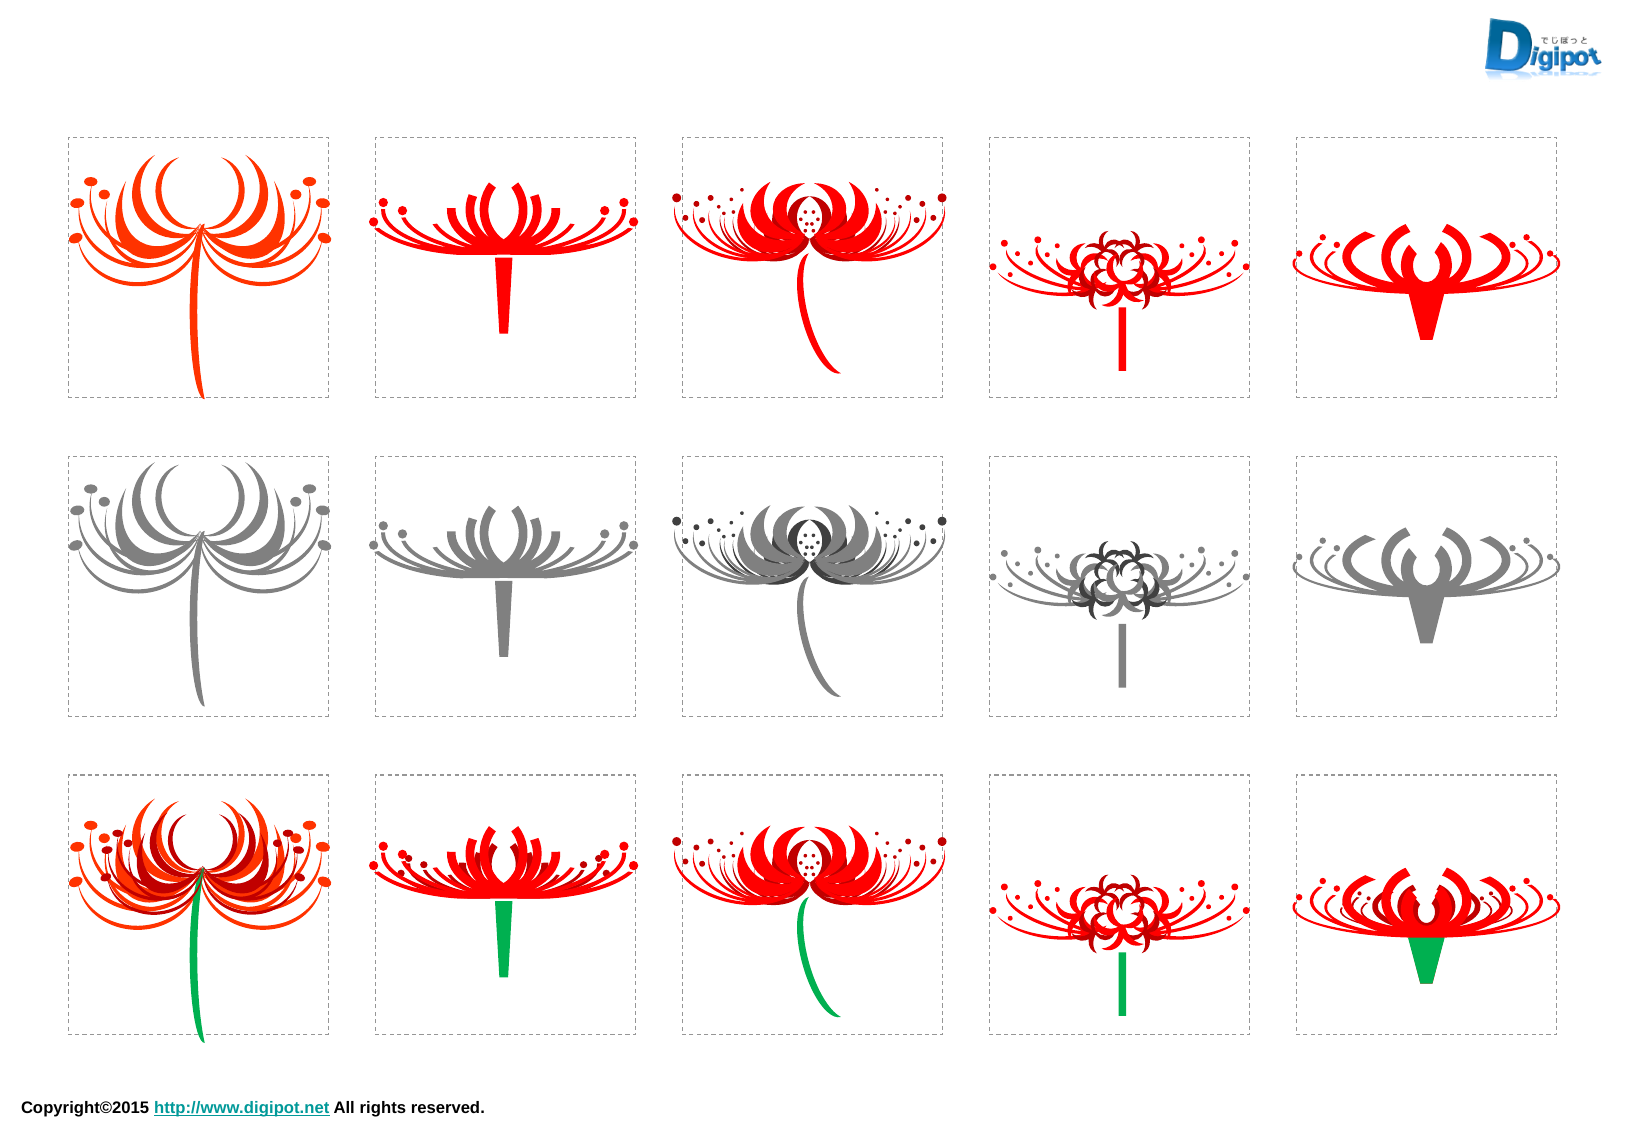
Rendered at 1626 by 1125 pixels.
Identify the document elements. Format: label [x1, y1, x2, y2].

text_box [368, 825, 639, 978]
text_box [1292, 527, 1561, 644]
text_box [1292, 223, 1561, 340]
text_box [989, 541, 1250, 688]
text_box [671, 504, 947, 702]
text_box [64, 467, 336, 707]
text_box [1292, 867, 1561, 984]
text_box [671, 825, 947, 1023]
text_box [989, 231, 1250, 372]
picture [1485, 18, 1602, 82]
text_box [64, 803, 336, 1044]
text_box [368, 505, 639, 658]
text_box [64, 160, 336, 400]
text_box [989, 875, 1250, 1017]
text_box [368, 182, 639, 334]
text_box [671, 181, 947, 379]
